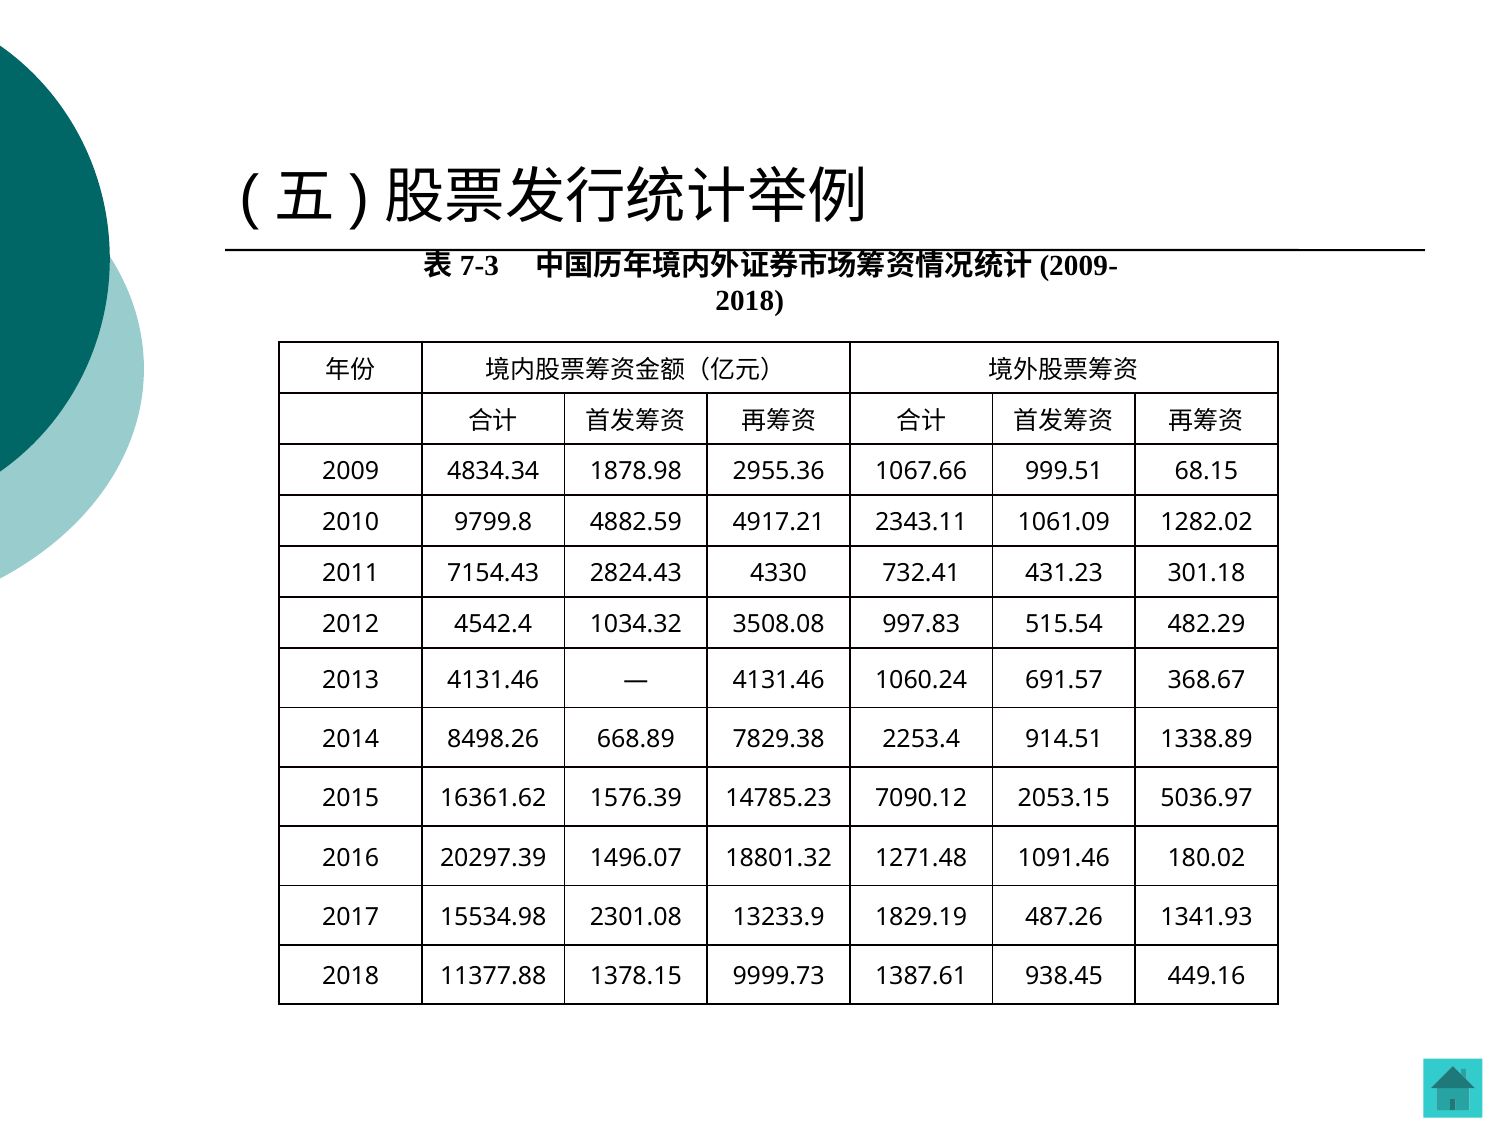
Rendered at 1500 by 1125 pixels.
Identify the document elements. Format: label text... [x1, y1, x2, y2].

table_cell 515.54 [993, 598, 1134, 647]
table_cell 2301.08 [565, 886, 706, 944]
table_cell — [565, 649, 706, 707]
table_cell 9799.8 [423, 496, 564, 545]
table_cell 1387.61 [851, 946, 992, 1003]
table_cell 2824.43 [565, 547, 706, 596]
table_cell 4131.46 [423, 649, 564, 707]
table_cell 4131.46 [708, 649, 849, 707]
table_cell 2009 [280, 445, 421, 494]
table_header 年份 [280, 343, 421, 392]
table_cell 2010 [280, 496, 421, 545]
table_cell 938.45 [993, 946, 1134, 1003]
table_cell 1271.48 [851, 827, 992, 885]
table_cell 1341.93 [1136, 886, 1277, 944]
table_cell 7154.43 [423, 547, 564, 596]
table_cell 1338.89 [1136, 708, 1277, 766]
table_cell 668.89 [565, 708, 706, 766]
table_cell 2253.4 [851, 708, 992, 766]
table_cell 2016 [280, 827, 421, 885]
table_cell 449.16 [1136, 946, 1277, 1003]
table_cell 914.51 [993, 708, 1134, 766]
text_box 表7-3 中国历年境内外证券市场筹资情况统计(2009-2018) [353, 256, 1147, 306]
table_cell 1496.07 [565, 827, 706, 885]
table_cell 2955.36 [708, 445, 849, 494]
table_cell 732.41 [851, 547, 992, 596]
table_cell 2013 [280, 649, 421, 707]
table_cell 2017 [280, 886, 421, 944]
table_cell 2014 [280, 708, 421, 766]
table_cell 482.29 [1136, 598, 1277, 647]
table_cell 合计 [423, 394, 564, 443]
table_cell 1060.24 [851, 649, 992, 707]
table_cell 1061.09 [993, 496, 1134, 545]
table_cell 2018 [280, 946, 421, 1003]
table_cell 5036.97 [1136, 768, 1277, 825]
table_cell 16361.62 [423, 768, 564, 825]
table_cell 7829.38 [708, 708, 849, 766]
table_cell 2343.11 [851, 496, 992, 545]
table_cell 8498.26 [423, 708, 564, 766]
table_cell 1091.46 [993, 827, 1134, 885]
table_cell 180.02 [1136, 827, 1277, 885]
table_cell 997.83 [851, 598, 992, 647]
table_cell 368.67 [1136, 649, 1277, 707]
table_cell 11377.88 [423, 946, 564, 1003]
table_cell 1378.15 [565, 946, 706, 1003]
text_box [1423, 1058, 1483, 1118]
table_cell 7090.12 [851, 768, 992, 825]
table_header 境外股票筹资 [851, 343, 1277, 392]
table_cell 2053.15 [993, 768, 1134, 825]
table_header 境内股票筹资金额（亿元） [423, 343, 849, 392]
table_cell 68.15 [1136, 445, 1277, 494]
table_cell 9999.73 [708, 946, 849, 1003]
table_cell 18801.32 [708, 827, 849, 885]
table_cell 1067.66 [851, 445, 992, 494]
table_cell 999.51 [993, 445, 1134, 494]
table_cell 再筹资 [708, 394, 849, 443]
table_cell [1437, 1089, 1469, 1110]
table_cell 4834.34 [423, 445, 564, 494]
table_cell 4330 [708, 547, 849, 596]
table_cell 1878.98 [565, 445, 706, 494]
table_cell 15534.98 [423, 886, 564, 944]
table_cell 3508.08 [708, 598, 849, 647]
table_cell 4917.21 [708, 496, 849, 545]
table_cell 1829.19 [851, 886, 992, 944]
table_cell 首发筹资 [993, 394, 1134, 443]
table_cell 2015 [280, 768, 421, 825]
table_cell 4542.4 [423, 598, 564, 647]
table_cell [280, 394, 421, 443]
table_cell 2011 [280, 547, 421, 596]
table_cell 1282.02 [1136, 496, 1277, 545]
table_cell 1034.32 [565, 598, 706, 647]
table_cell 691.57 [993, 649, 1134, 707]
table_cell 2012 [280, 598, 421, 647]
table_cell 再筹资 [1136, 394, 1277, 443]
table_cell 14785.23 [708, 768, 849, 825]
table_cell 431.23 [993, 547, 1134, 596]
table_cell 487.26 [993, 886, 1134, 944]
table_cell 合计 [851, 394, 992, 443]
table_cell 20297.39 [423, 827, 564, 885]
table_cell 4882.59 [565, 496, 706, 545]
table_cell 首发筹资 [565, 394, 706, 443]
title (五)股票发行统计举例 [224, 49, 1425, 238]
table_cell 13233.9 [708, 886, 849, 944]
table_cell 1576.39 [565, 768, 706, 825]
table_cell 301.18 [1136, 547, 1277, 596]
